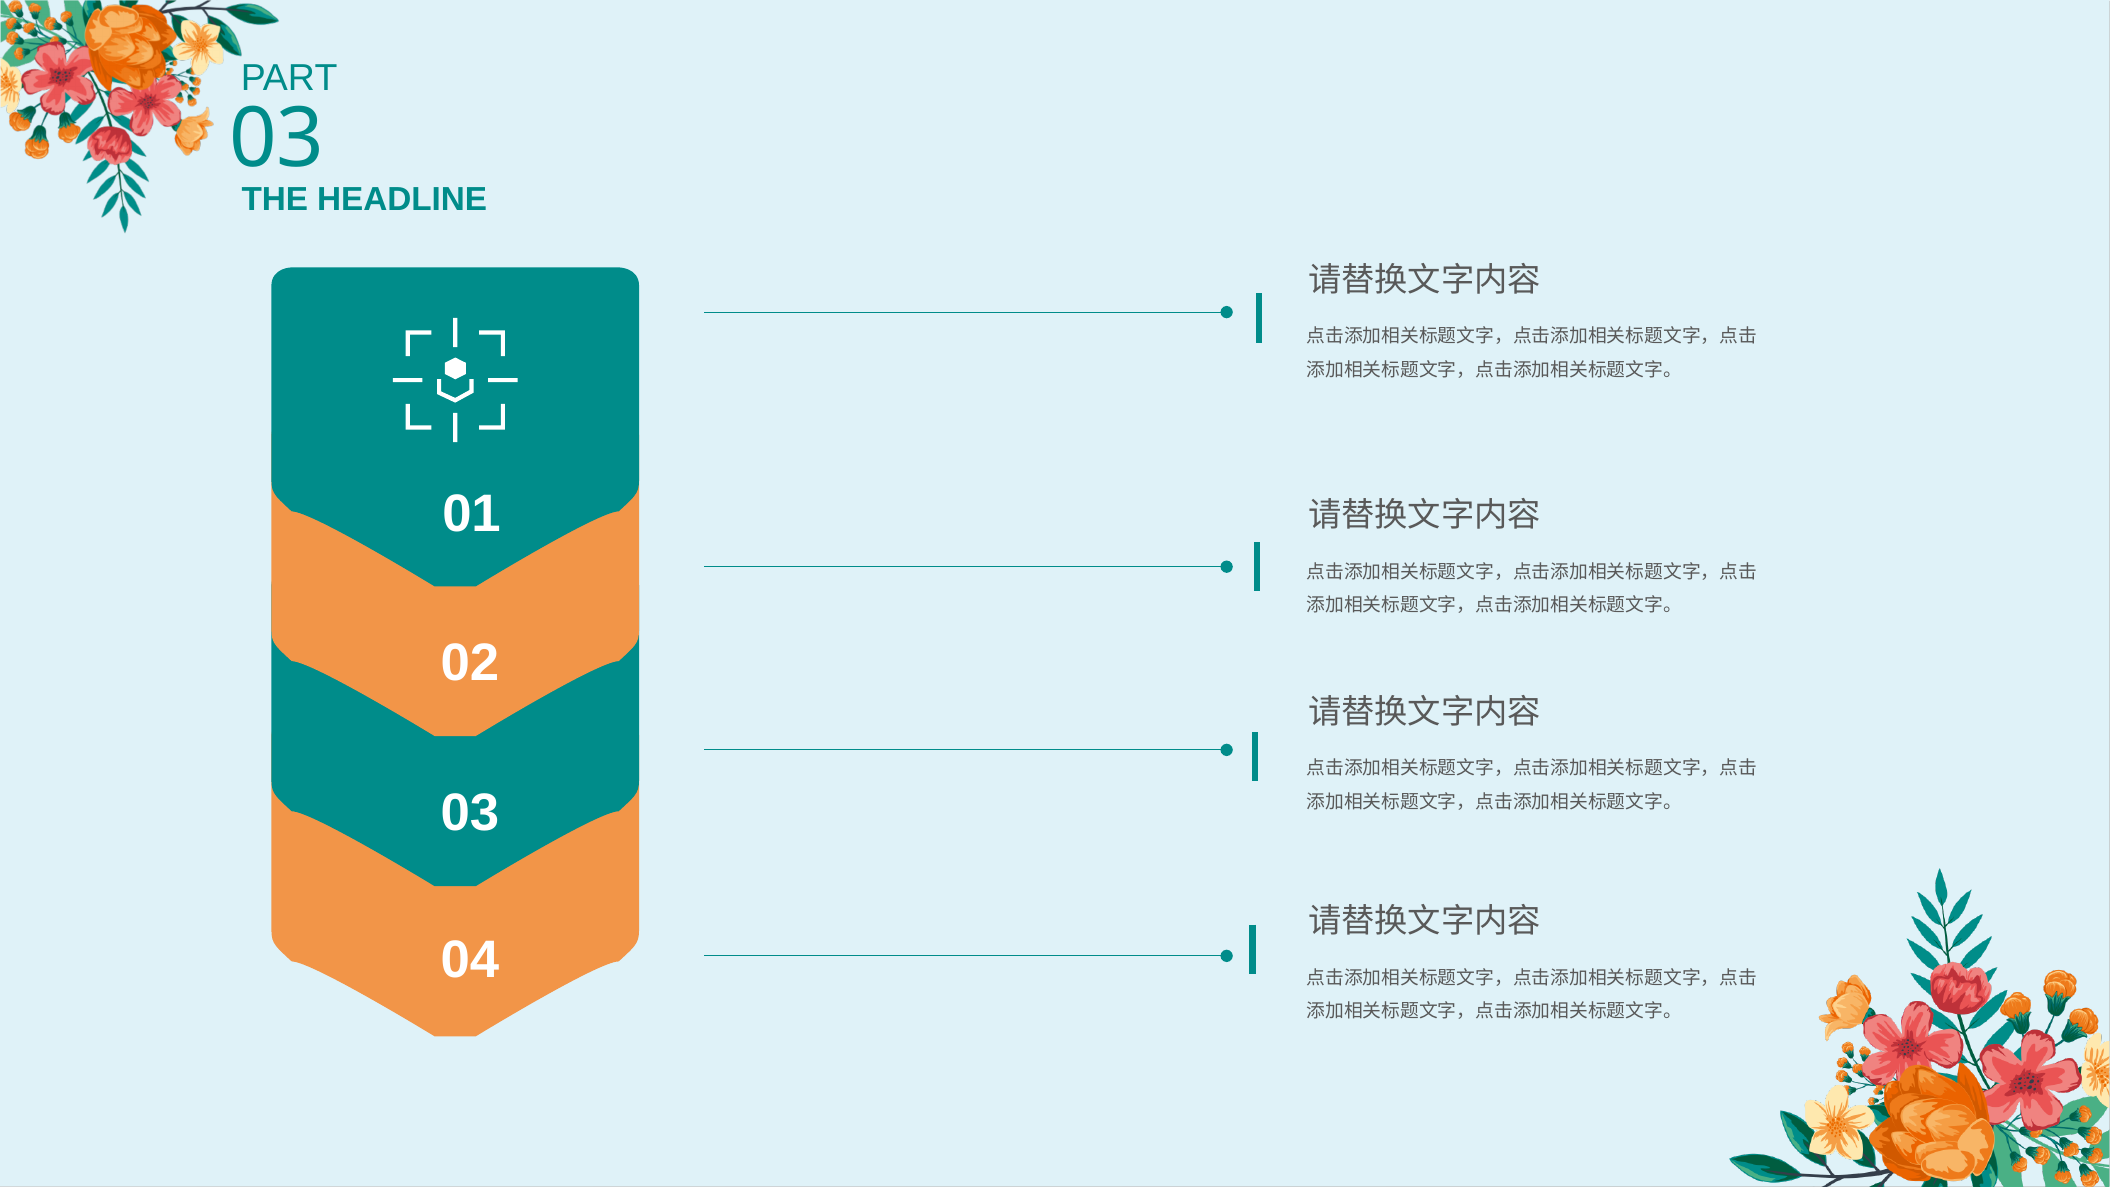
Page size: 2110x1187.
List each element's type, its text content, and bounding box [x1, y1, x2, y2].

text_box 点击添加相关标题文字，点击添加相关标题文字，点击添加相关标题文字，点击添加相关标题文字。 [1291, 737, 1787, 820]
text_box 01 [340, 452, 573, 550]
text_box [271, 631, 640, 832]
text_box [271, 781, 640, 982]
text_box [271, 267, 640, 532]
text_box PART [226, 45, 353, 106]
text_box 02 [339, 601, 572, 699]
text_box 请替换文字内容 [1293, 250, 1556, 305]
text_box THE HEADLINE [226, 170, 503, 225]
text_box 点击添加相关标题文字，点击添加相关标题文字，点击添加相关标题文字，点击添加相关标题文字。 [1291, 540, 1787, 623]
text_box 03 [339, 751, 572, 849]
text_box [371, 699, 539, 737]
picture [1, 1, 281, 239]
text_box 04 [339, 898, 572, 996]
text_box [392, 317, 518, 443]
text_box 请替换文字内容 [1293, 892, 1556, 946]
text_box 请替换文字内容 [1293, 485, 1556, 540]
text_box [365, 996, 545, 1037]
text_box 点击添加相关标题文字，点击添加相关标题文字，点击添加相关标题文字，点击添加相关标题文字。 [1291, 305, 1787, 388]
text_box [371, 849, 540, 887]
text_box 03 [214, 75, 339, 191]
text_box 点击添加相关标题文字，点击添加相关标题文字，点击添加相关标题文字，点击添加相关标题文字。 [1291, 946, 1787, 1029]
text_box 请替换文字内容 [1293, 682, 1556, 737]
text_box [271, 482, 640, 682]
text_box [372, 550, 538, 587]
picture [1725, 859, 2110, 1187]
